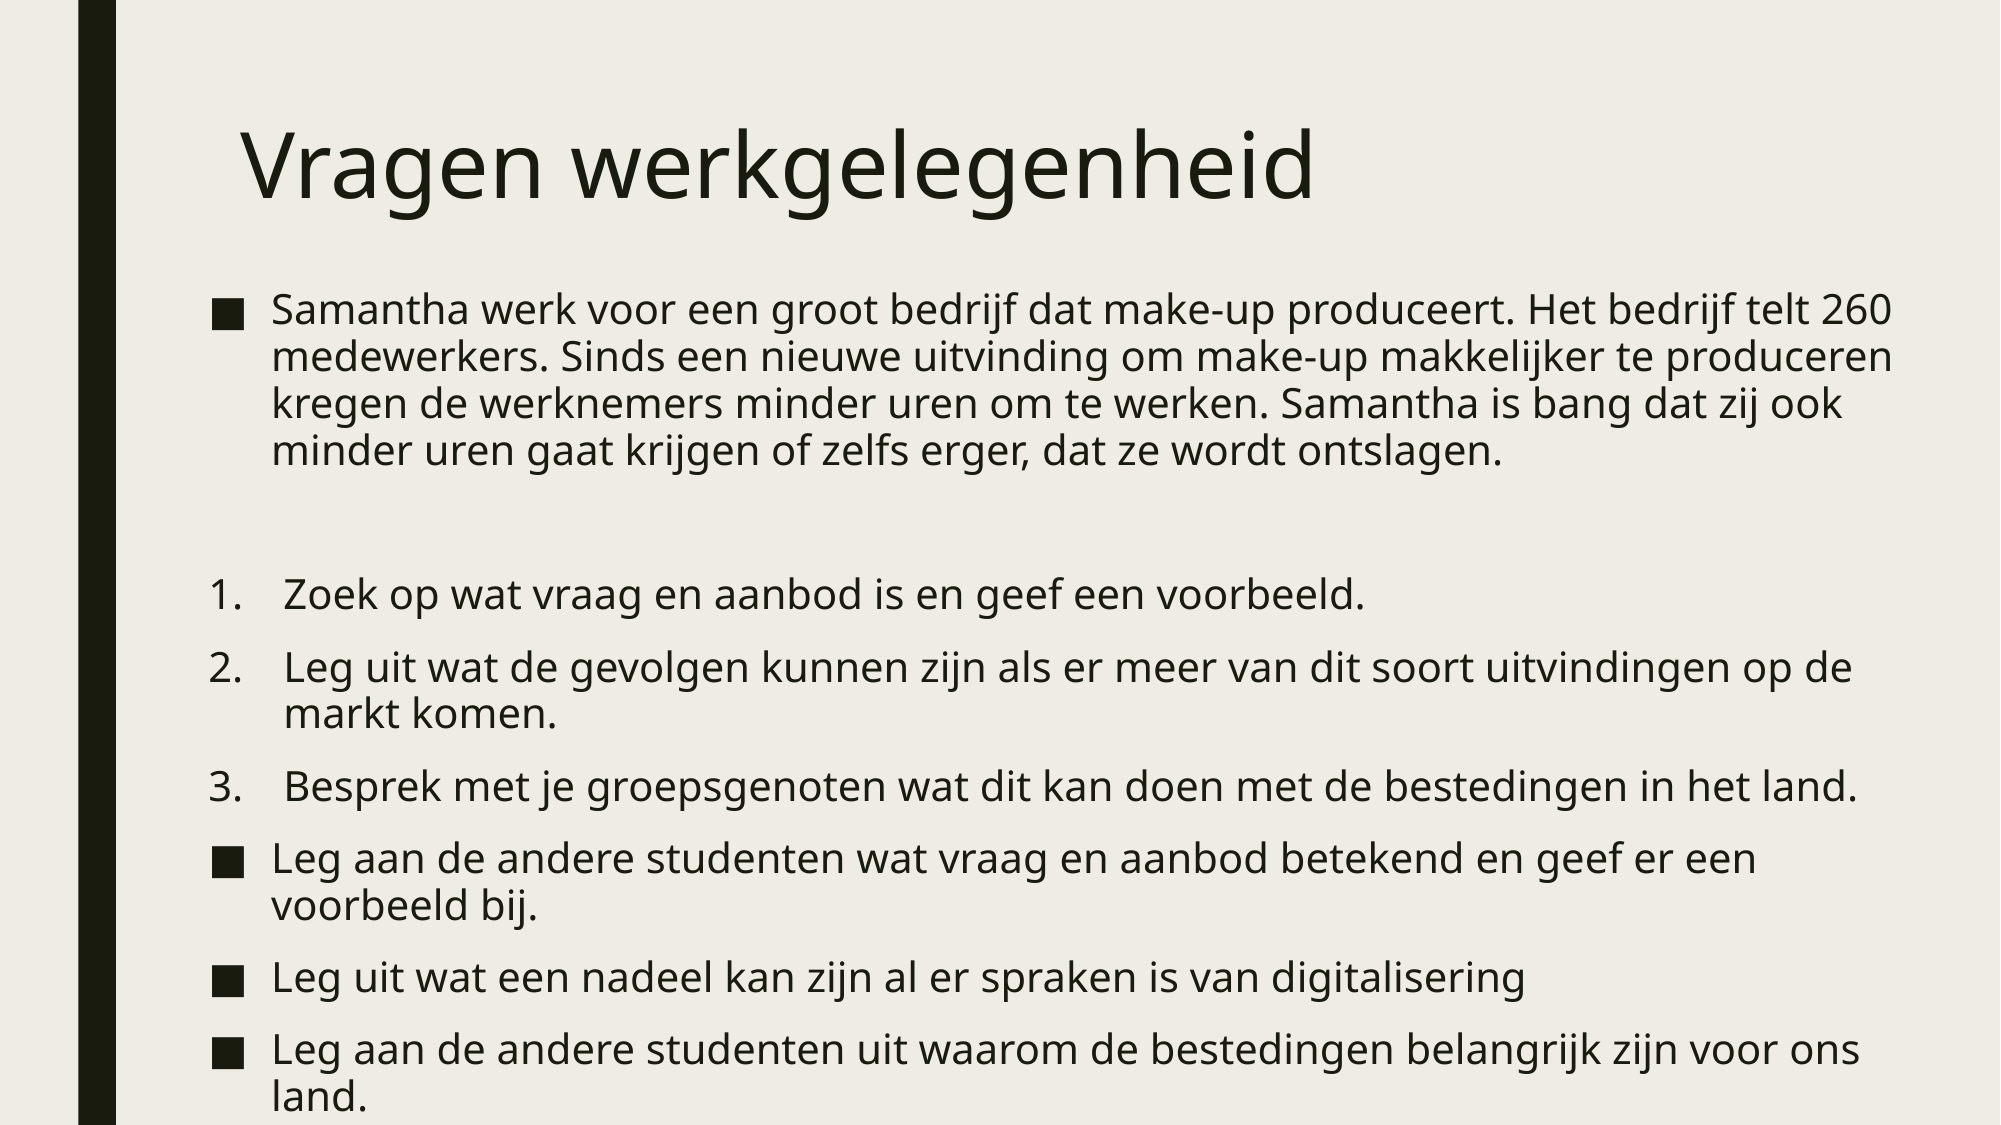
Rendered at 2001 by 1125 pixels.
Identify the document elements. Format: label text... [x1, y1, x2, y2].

list Samantha werk voor een groot bedrijf dat make-up produceert. Het bedrijf telt 260 medewerkers. Sinds een nieuwe uitvinding om make-up makkelijker te produceren kregen de werknemers minder uren om te werken. Samantha is bang dat zij ook minder uren gaat krijgen of zelfs erger, dat ze wordt ontslagen. Zoek op wat vraag en aanbod is en geef een voorbeeld. Leg uit wat de gevolgen kunnen zijn als er meer van dit soort uitvindingen op de markt komen. Besprek met je groepsgenoten wat dit kan doen met de bestedingen in het land. Leg aan de andere studenten wat vraag en aanbod betekend en geef er een voorbeeld bij. Leg uit wat een nadeel kan zijn al er spraken is van digitalisering Leg aan de andere studenten uit waarom de bestedingen belangrijk zijn voor ons land. [193, 279, 1939, 1102]
title Vragen werkgelegenheid [225, 112, 1800, 279]
